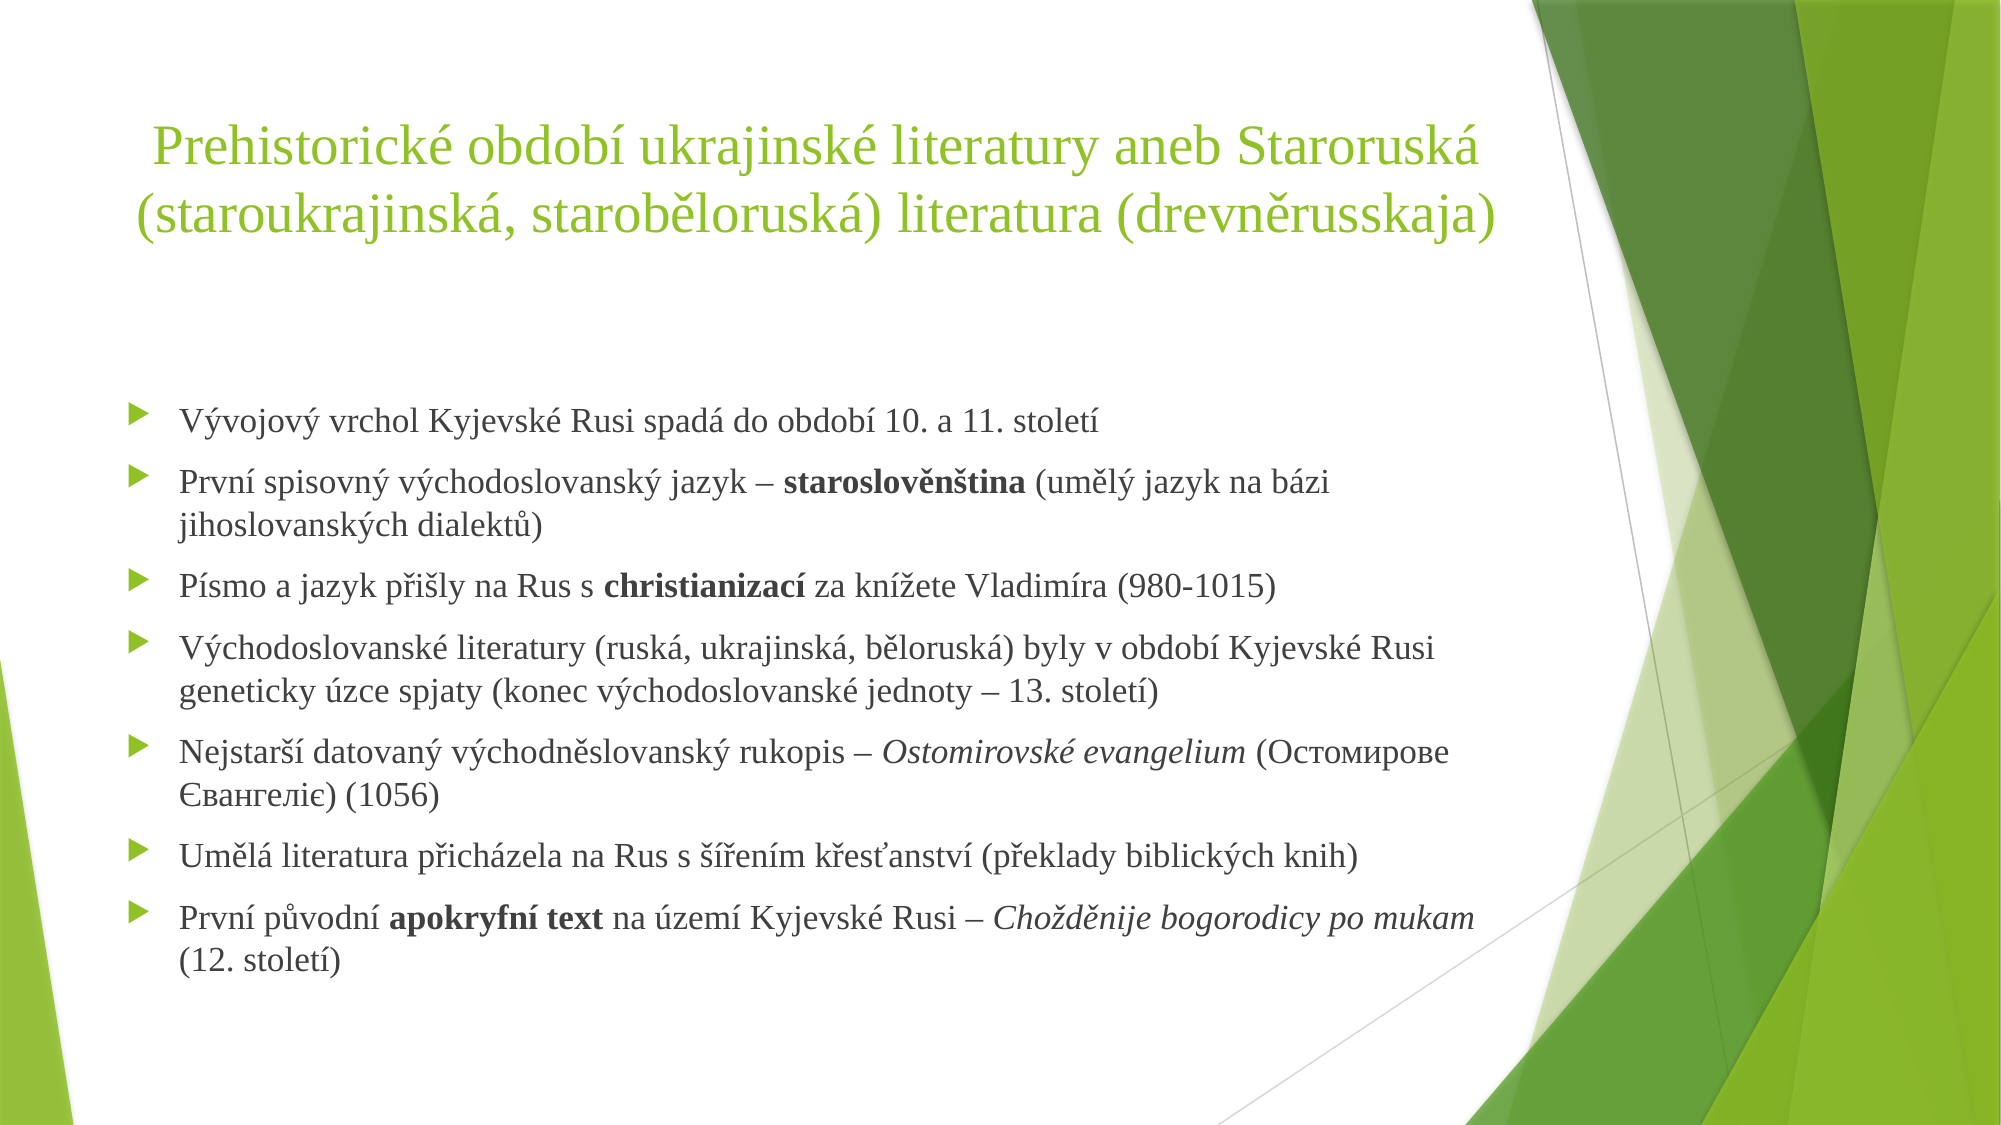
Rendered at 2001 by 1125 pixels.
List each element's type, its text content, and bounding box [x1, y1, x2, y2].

title Prehistorické období ukrajinské literatury aneb Staroruská (staroukrajinská, staroběloruská) literatura (drevněrusskaja) [111, 99, 1522, 317]
list Vývojový vrchol Kyjevské Rusi spadá do období 10. a 11. století První spisovný východoslovanský jazyk – staroslověnština (umělý jazyk na bázi jihoslovanských dialektů) Písmo a jazyk přišly na Rus s christianizací za knížete Vladimíra (980-1015) Východoslovanské literatury (ruská, ukrajinská, běloruská) byly v období Kyjevské Rusi geneticky úzce spjaty (konec východoslovanské jednoty – 13. století) Nejstarší datovaný východněslovanský rukopis – Ostomirovské evangelium (Остомирове Євангеліє) (1056) Umělá literatura přicházela na Rus s šířením křesťanství (překlady biblických knih) První původní apokryfní text na území Kyjevské Rusi – Chožděnije bogorodicy po mukam (12. století) [111, 389, 1522, 991]
